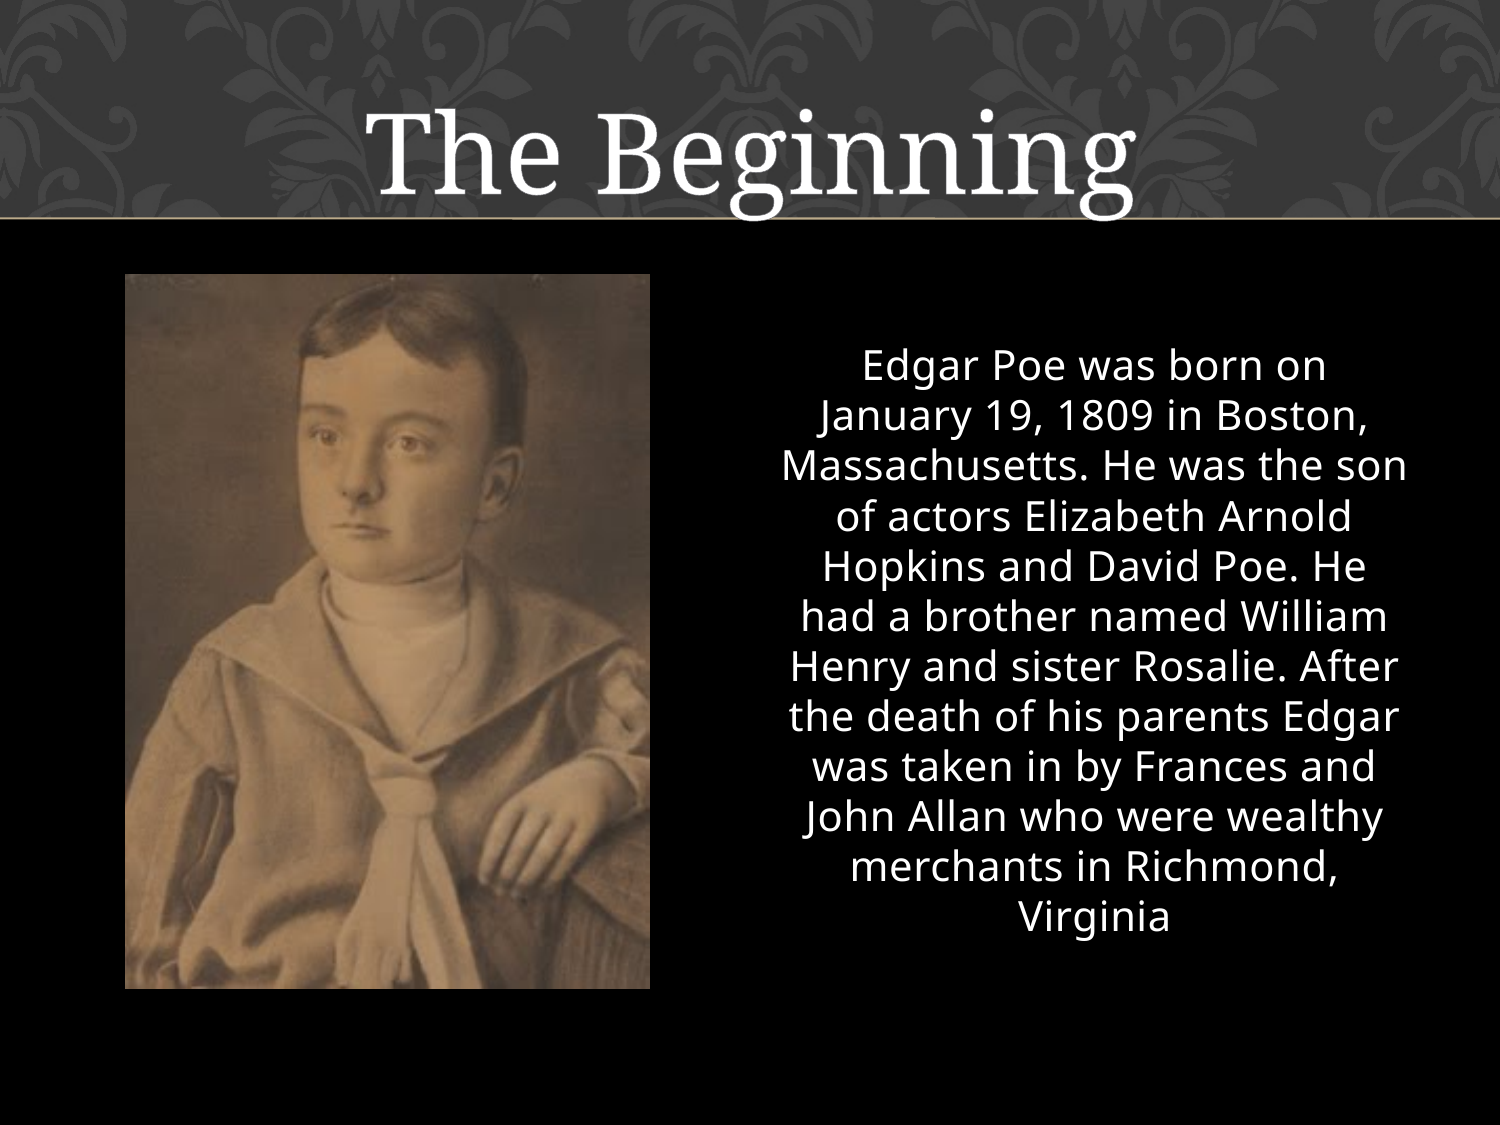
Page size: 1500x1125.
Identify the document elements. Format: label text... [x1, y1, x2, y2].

list Edgar Poe was born on January 19, 1809 in Boston, Massachusetts. He was the son of actors Elizabeth Arnold Hopkins and David Poe. He had a brother named William Henry and sister Rosalie. After the death of his parents Edgar was taken in by Frances and John Allan who were wealthy merchants in Richmond, Virginia [765, 331, 1425, 989]
text_box The Beginning [348, 74, 1153, 225]
picture [124, 274, 651, 990]
